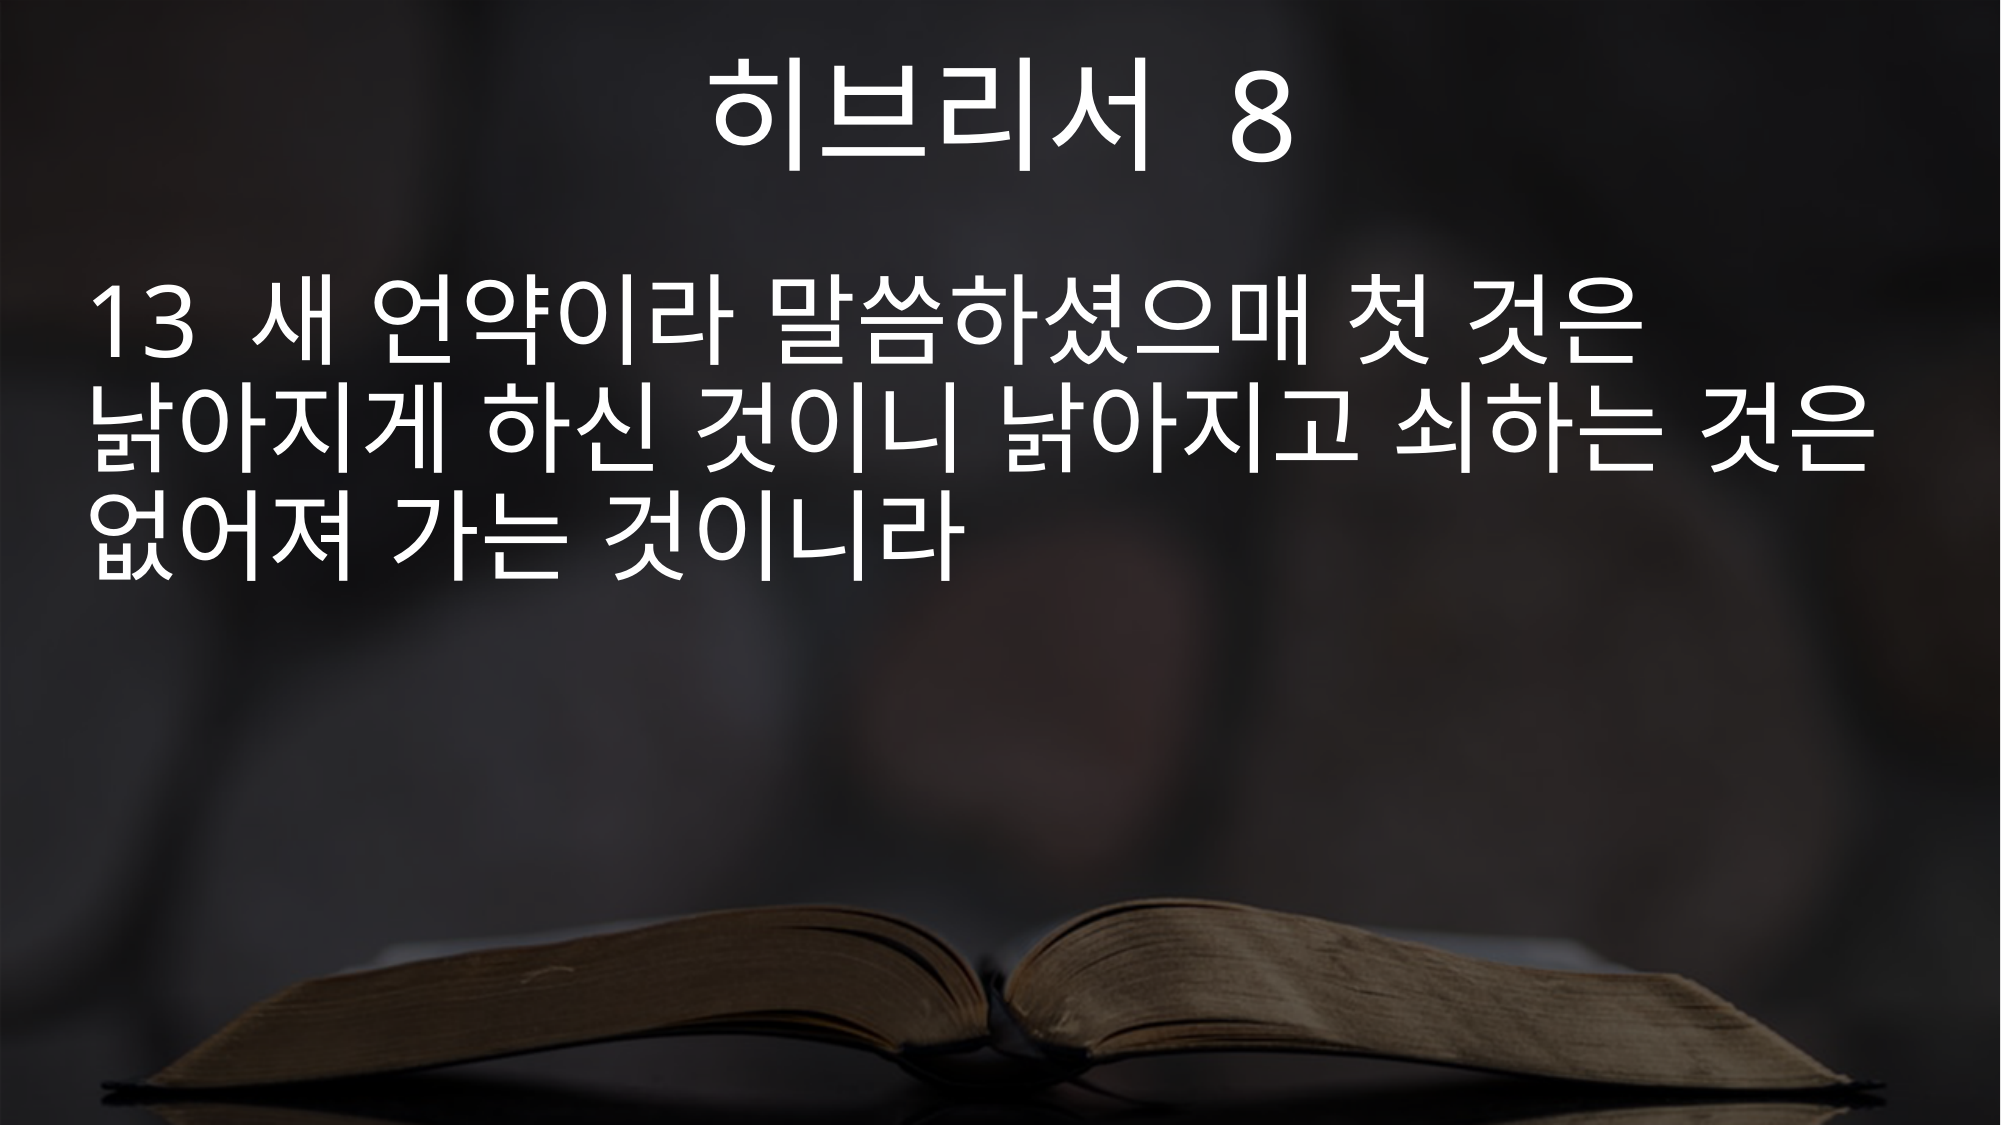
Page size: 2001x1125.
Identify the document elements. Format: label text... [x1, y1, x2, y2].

picture [0, 0, 2001, 1125]
list 13 새 언약이라 말씀하셨으매 첫 것은 낡아지게 하신 것이니 낡아지고 쇠하는 것은 없어져 가는 것이니라 [69, 263, 1953, 423]
footer 히브리서 8 [0, 32, 2000, 192]
